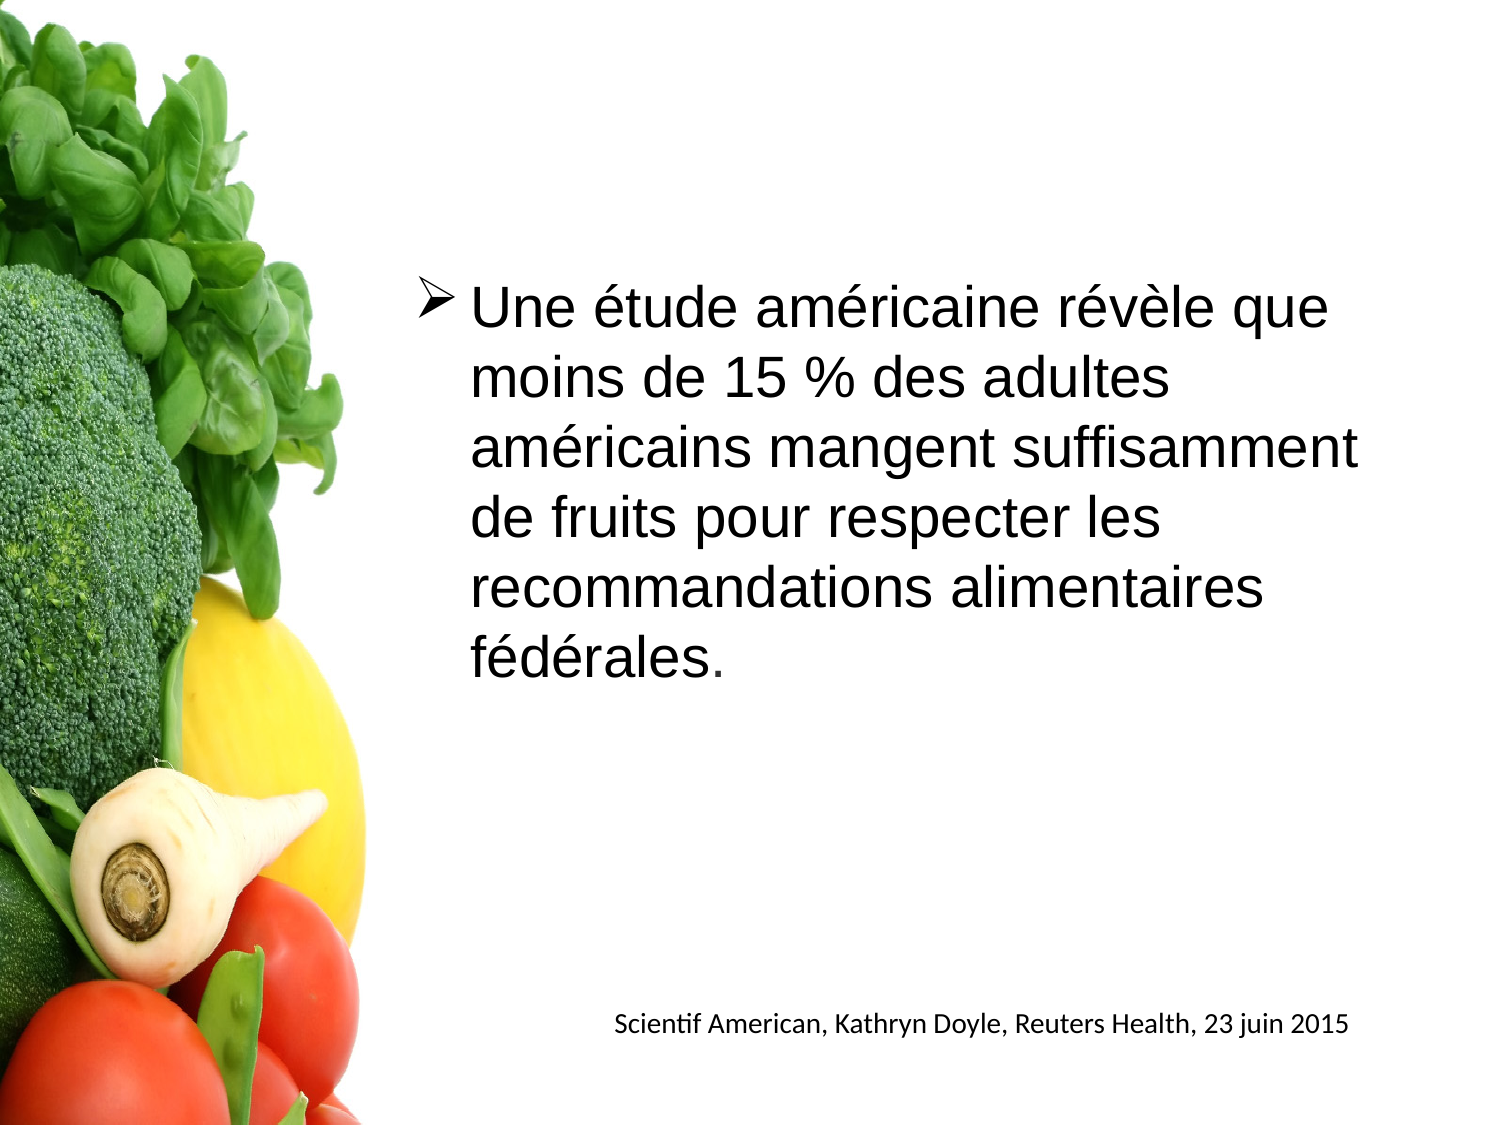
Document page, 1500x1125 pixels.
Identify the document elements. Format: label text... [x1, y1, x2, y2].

picture [0, 0, 1500, 1125]
text_box Une étude américaine révèle que moins de 15 % des adultes américains mangent suffisamment de fruits pour respecter les recommandations alimentaires fédérales. [399, 261, 1451, 697]
text_box Scientif American, Kathryn Doyle, Reuters Health, 23 juin 2015 [599, 996, 1477, 1047]
